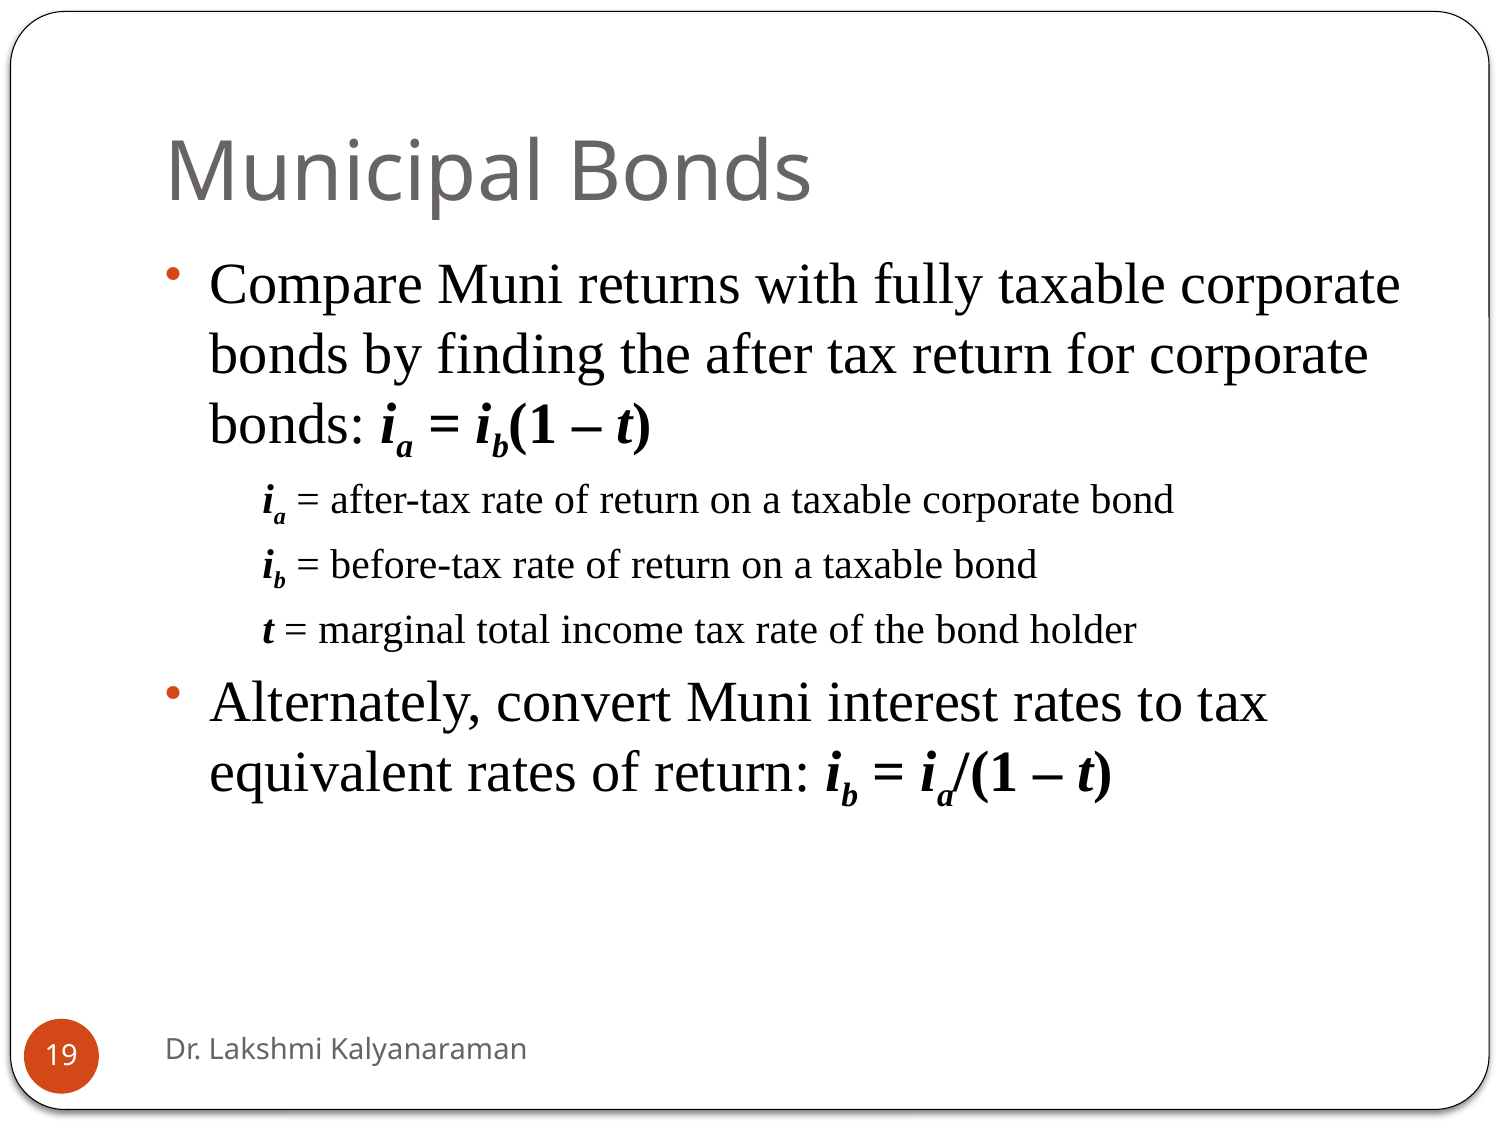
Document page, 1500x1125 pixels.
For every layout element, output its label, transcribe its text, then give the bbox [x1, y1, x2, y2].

list Compare Muni returns with fully taxable corporate bonds by finding the after tax return for corporate bonds: ia = ib(1 – t) ia = after-tax rate of return on a taxable corporate bond ib = before-tax rate of return on a taxable bond t = marginal total income tax rate of the bond holder Alternately, convert Muni interest rates to tax equivalent rates of return: ib = ia/(1 – t) [150, 237, 1425, 988]
slide_number 19 [23, 1018, 99, 1094]
title Municipal Bonds [150, 45, 1425, 233]
footer Dr. Lakshmi Kalyanaraman [150, 1012, 800, 1088]
